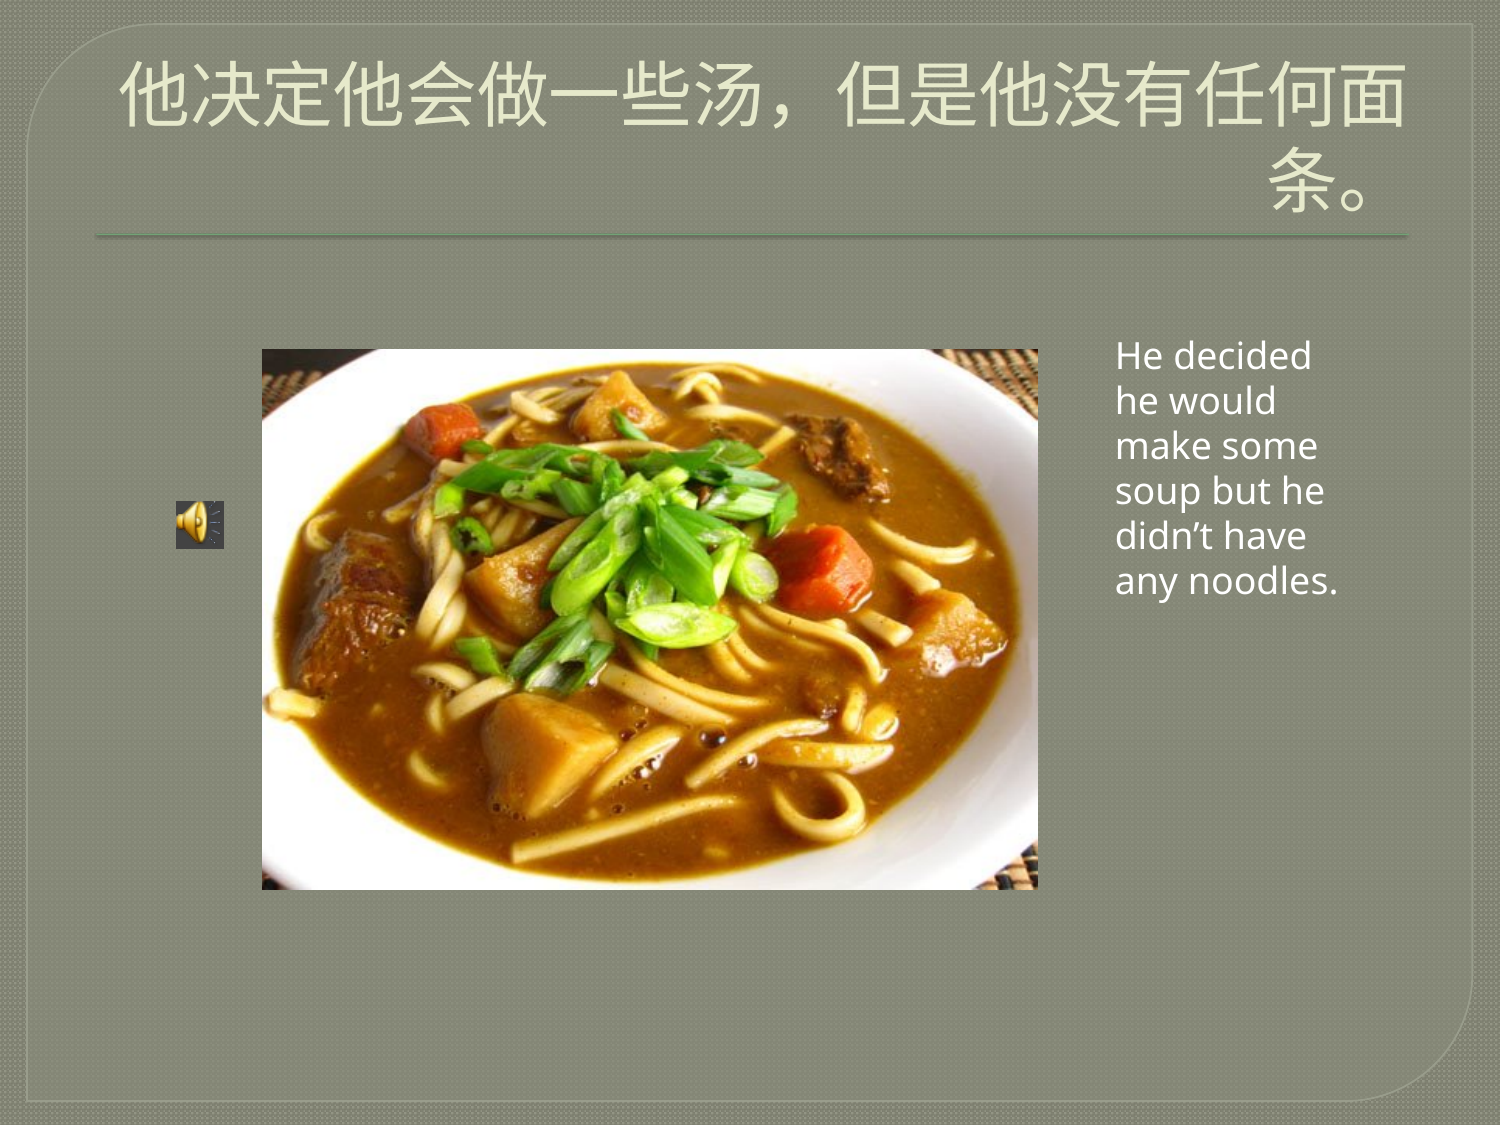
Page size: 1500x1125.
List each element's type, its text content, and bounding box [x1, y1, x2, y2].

picture [174, 499, 226, 551]
text_box He decided he would make some soup but he didn’t have any noodles. [1100, 324, 1375, 610]
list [262, 349, 1038, 891]
title 他决定他会做一些汤，但是他没有任何面条。 [75, 41, 1425, 230]
